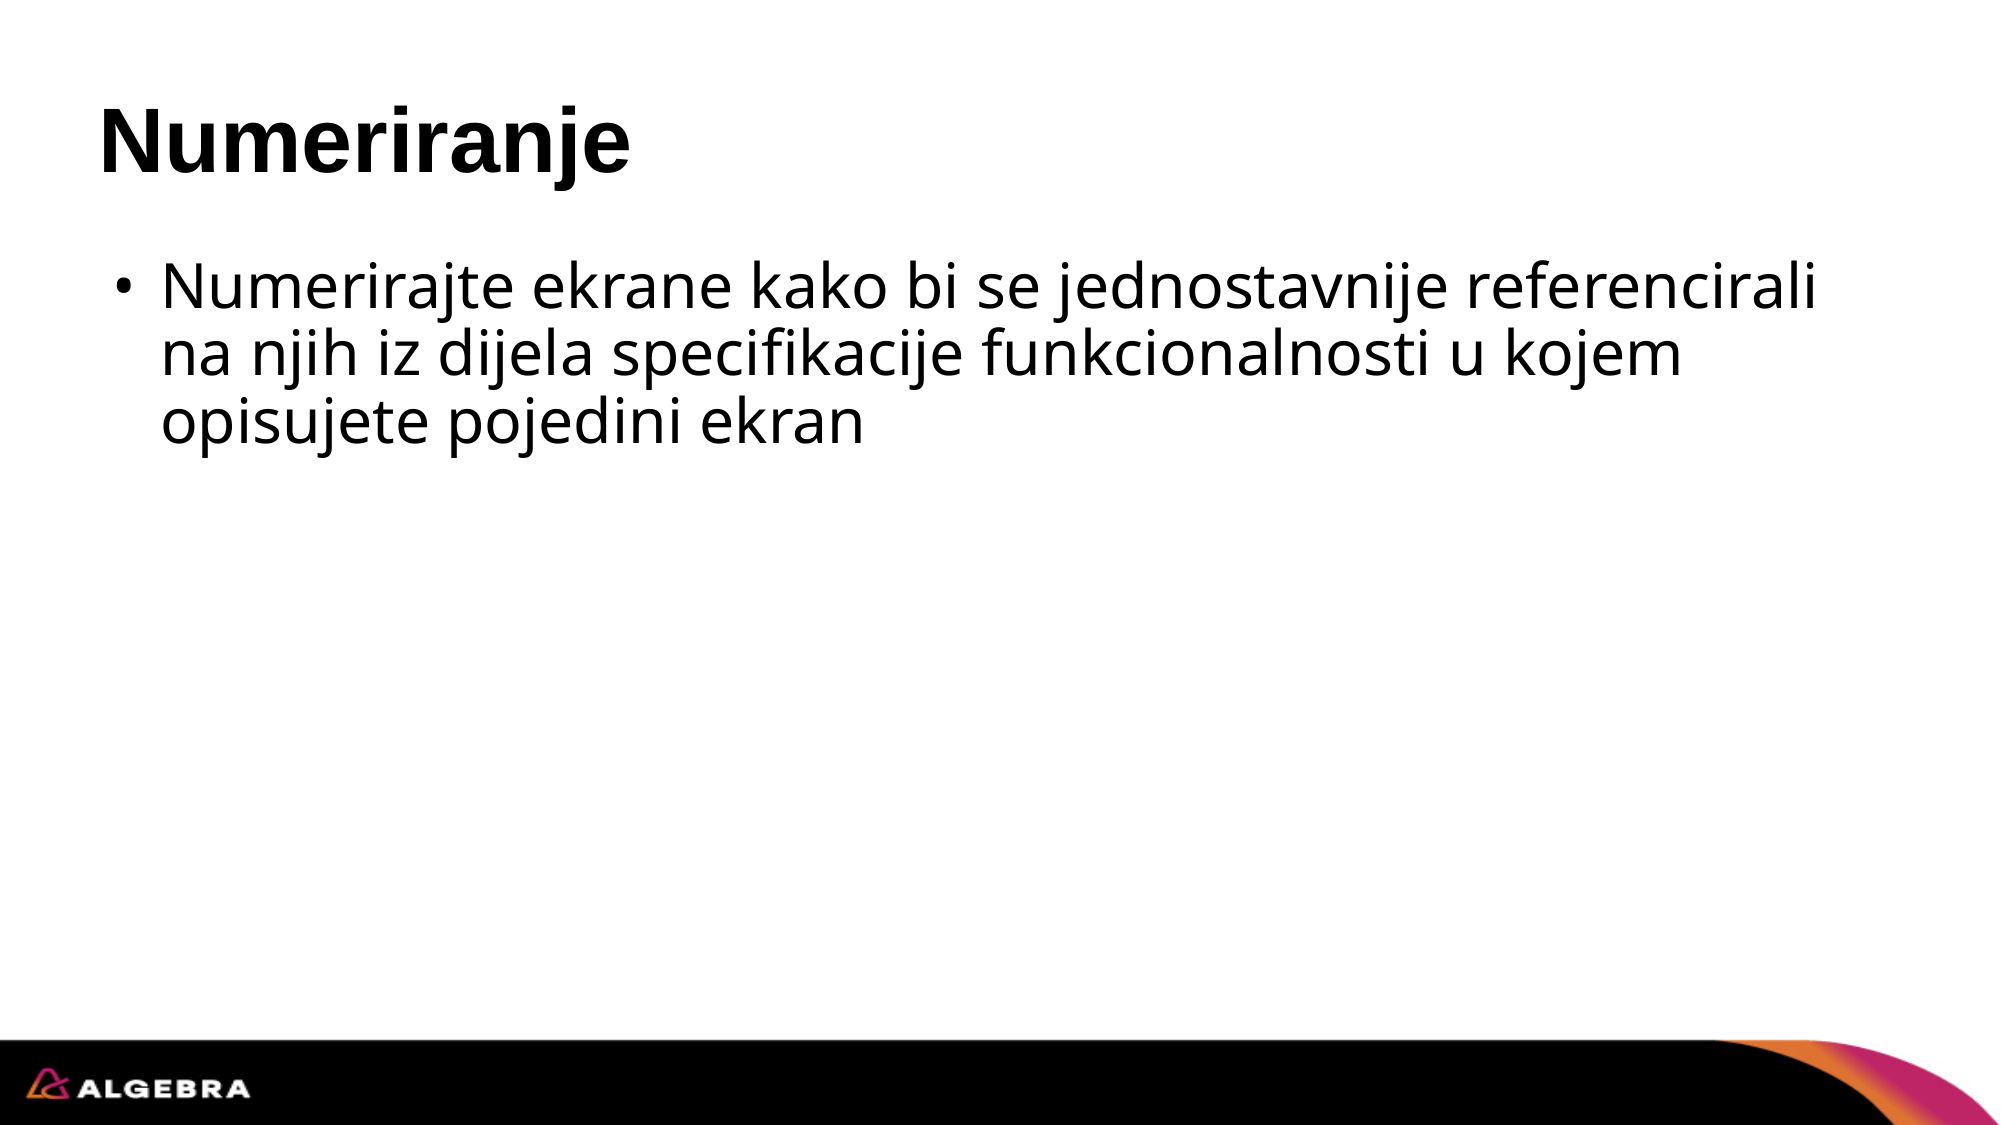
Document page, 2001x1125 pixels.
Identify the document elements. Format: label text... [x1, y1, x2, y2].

title Numeriranje [98, 69, 1910, 200]
picture [0, 0, 2001, 1125]
list Numerirajte ekrane kako bi se jednostavnije referencirali na njih iz dijela specifikacije funkcionalnosti u kojem opisujete pojedini ekran [98, 246, 1908, 991]
